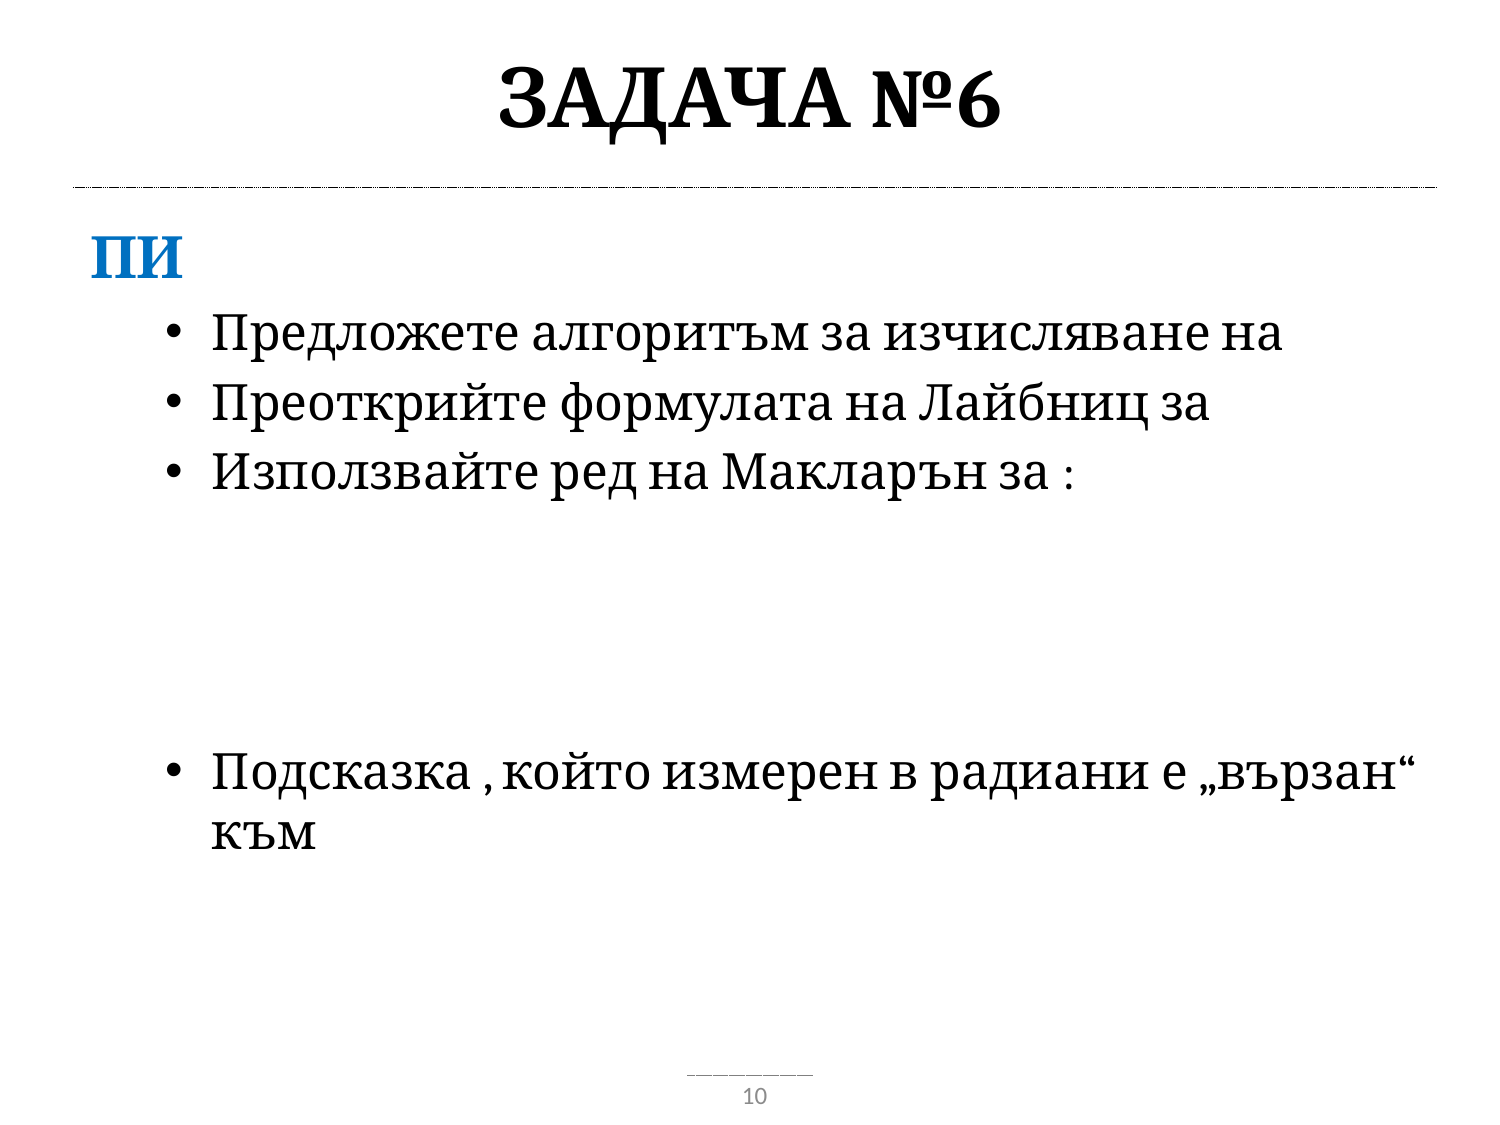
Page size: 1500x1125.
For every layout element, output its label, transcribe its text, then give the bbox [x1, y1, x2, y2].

slide_number 10 [579, 1065, 930, 1125]
title Задача №6 [0, 0, 1500, 188]
